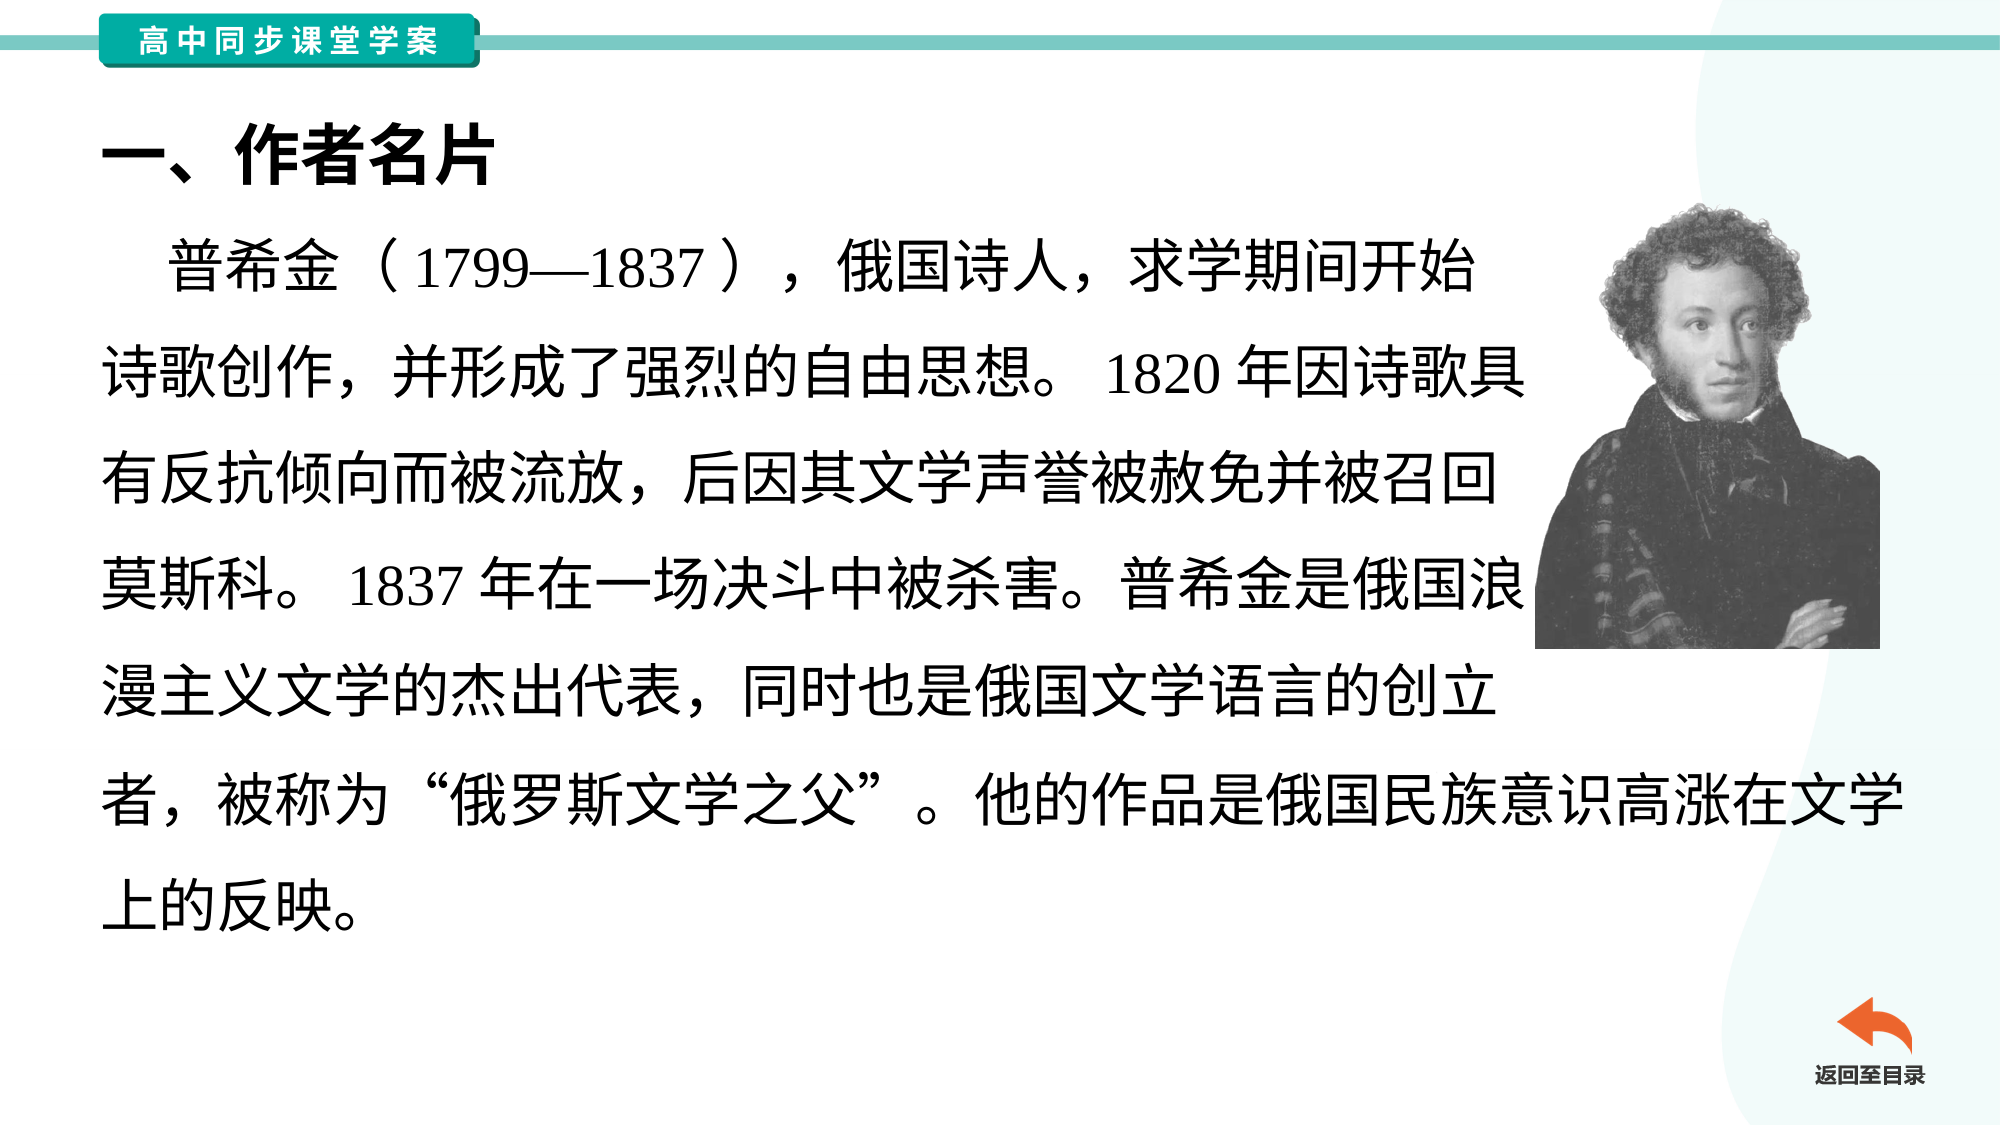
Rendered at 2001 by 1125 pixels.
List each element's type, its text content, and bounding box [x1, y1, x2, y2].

text_box 者，被称为“俄罗斯文学之父”。他的作品是俄国民族意识高涨在文学 上的反映。 [100, 726, 1900, 940]
text_box 普希金（1799—1837），俄国诗人，求学期间开始 诗歌创作，并形成了强烈的自由思想。1820年因诗歌具 有反抗倾向而被流放，后因其文学声誉被赦免并被召回 莫斯科。1837年在一场决斗中被杀害。普希金是俄国浪 漫主义文学的杰出代表，同时也是俄国文学语言的创立 [100, 192, 1535, 724]
text_box 一、作者名片 [100, 76, 1899, 254]
picture [0, 0, 2000, 1125]
